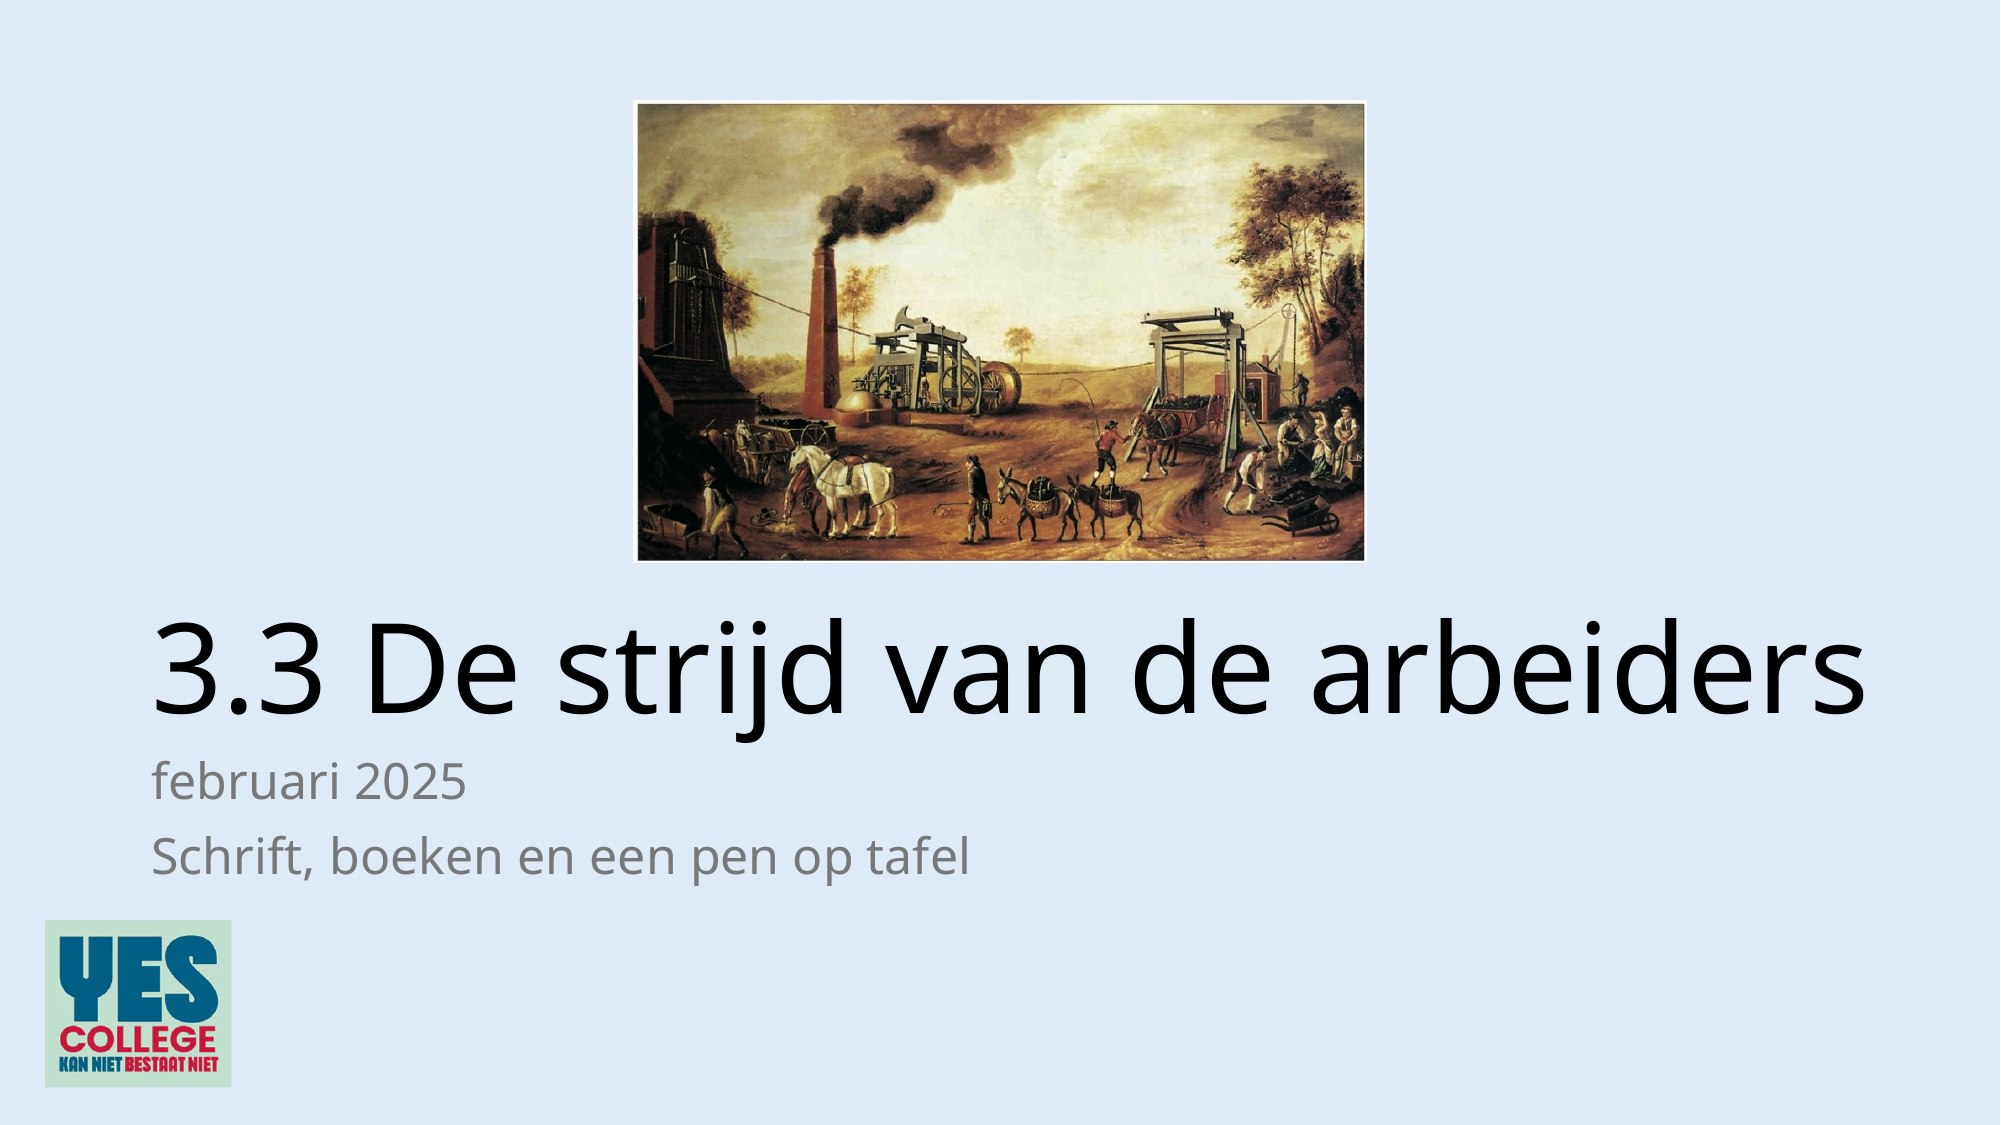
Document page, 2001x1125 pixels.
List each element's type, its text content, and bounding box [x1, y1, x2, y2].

picture [0, 913, 356, 1093]
list februari 2025 Schrift, boeken en een pen op tafel [136, 748, 1862, 995]
title 3.3 De strijd van de arbeiders [136, 280, 1899, 749]
picture [632, 100, 1368, 563]
